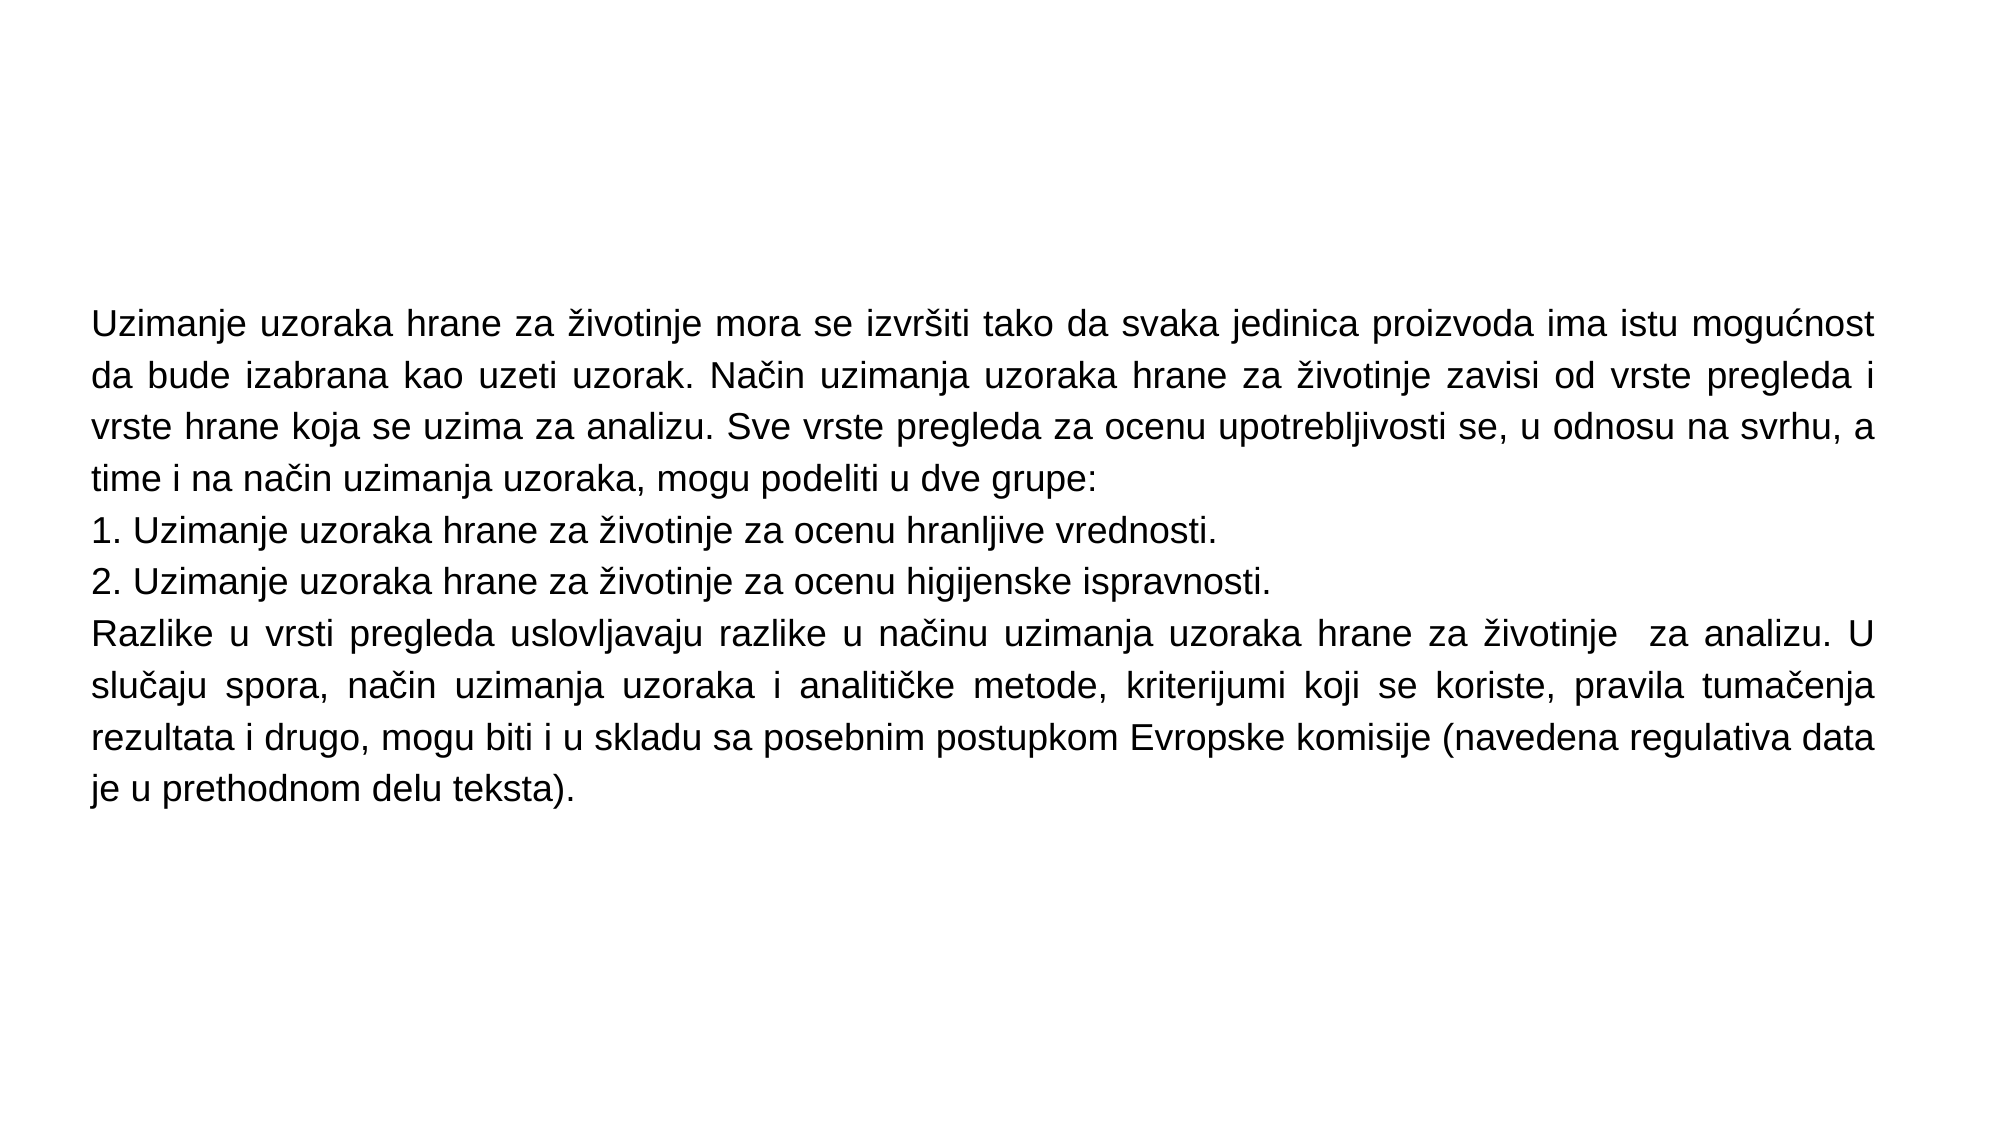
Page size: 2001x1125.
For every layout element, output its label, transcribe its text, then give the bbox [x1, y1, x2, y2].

text_box Uzimanje uzoraka hrane za životinje mora se izvršiti tako da svaka jedinica proizvoda ima istu mogućnost da bude izabrana kao uzeti uzorak. Način uzimanja uzoraka hrane za životinje zavisi od vrste pregleda i vrste hrane koja se uzima za analizu. Sve vrste pregleda za ocenu upotrebljivosti se, u odnosu na svrhu, a time i na način uzimanja uzoraka, mogu podeliti u dve grupe: 1. Uzimanje uzoraka hrane za životinje za ocenu hranljive vrednosti. 2. Uzimanje uzoraka hrane za životinje za ocenu higijenske ispravnosti. Razlike u vrsti pregleda uslovljavaju razlike u načinu uzimanja uzoraka hrane za životinje za analizu. U slučaju spora, način uzimanja uzoraka i analitičke metode, kriterijumi koji se koriste, pravila tumačenja rezultata i drugo, mogu biti i u skladu sa posebnim postupkom Evropske komisije (navedena regulativa data je u prethodnom delu teksta). [76, 284, 1890, 817]
